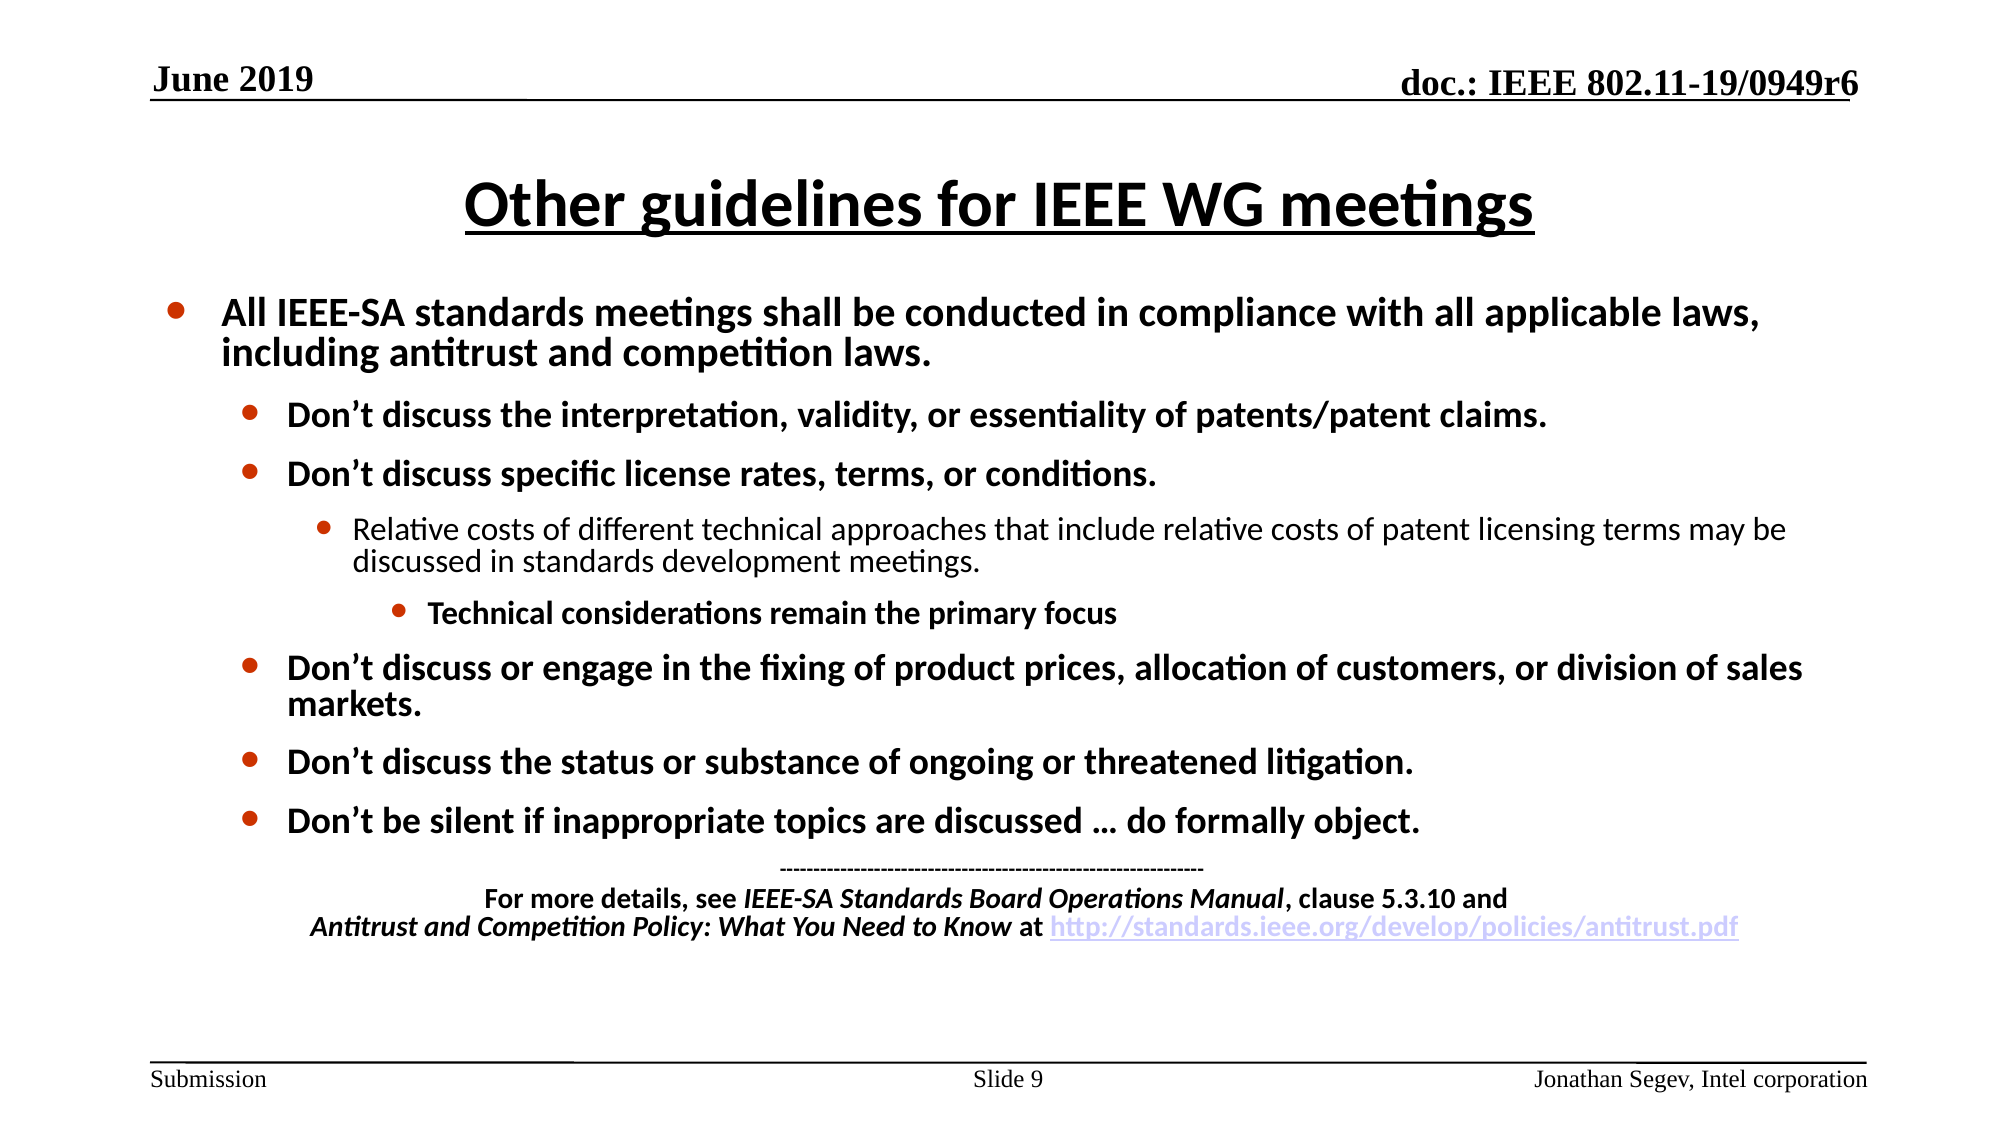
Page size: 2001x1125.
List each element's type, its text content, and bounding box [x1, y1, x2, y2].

footer Jonathan Segev, Intel corporation [1171, 1061, 1869, 1093]
slide_number Slide 9 [950, 1061, 1067, 1123]
list All IEEE-SA standards meetings shall be conducted in compliance with all applicable laws, including antitrust and competition laws. Don’t discuss the interpretation, validity, or essentiality of patents/patent claims. Don’t discuss specific license rates, terms, or conditions. Relative costs of different technical approaches that include relative costs of patent licensing terms may be discussed in standards development meetings. Technical considerations remain the primary focus Don’t discuss or engage in the fixing of product prices, allocation of customers, or division of sales markets. Don’t discuss the status or substance of ongoing or threatened litigation. Don’t be silent if inappropriate topics are discussed … do formally object. --------------------------------------------------------------- For more details, see IEEE-SA Standards Board Operations Manual, clause 5.3.10 and Antitrust and Competition Policy: What You Need to Know at http://standards.ieee.org/develop/policies/antitrust.pdf [149, 286, 1850, 1000]
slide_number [152, 54, 563, 100]
title Other guidelines for IEEE WG meetings [149, 112, 1850, 286]
